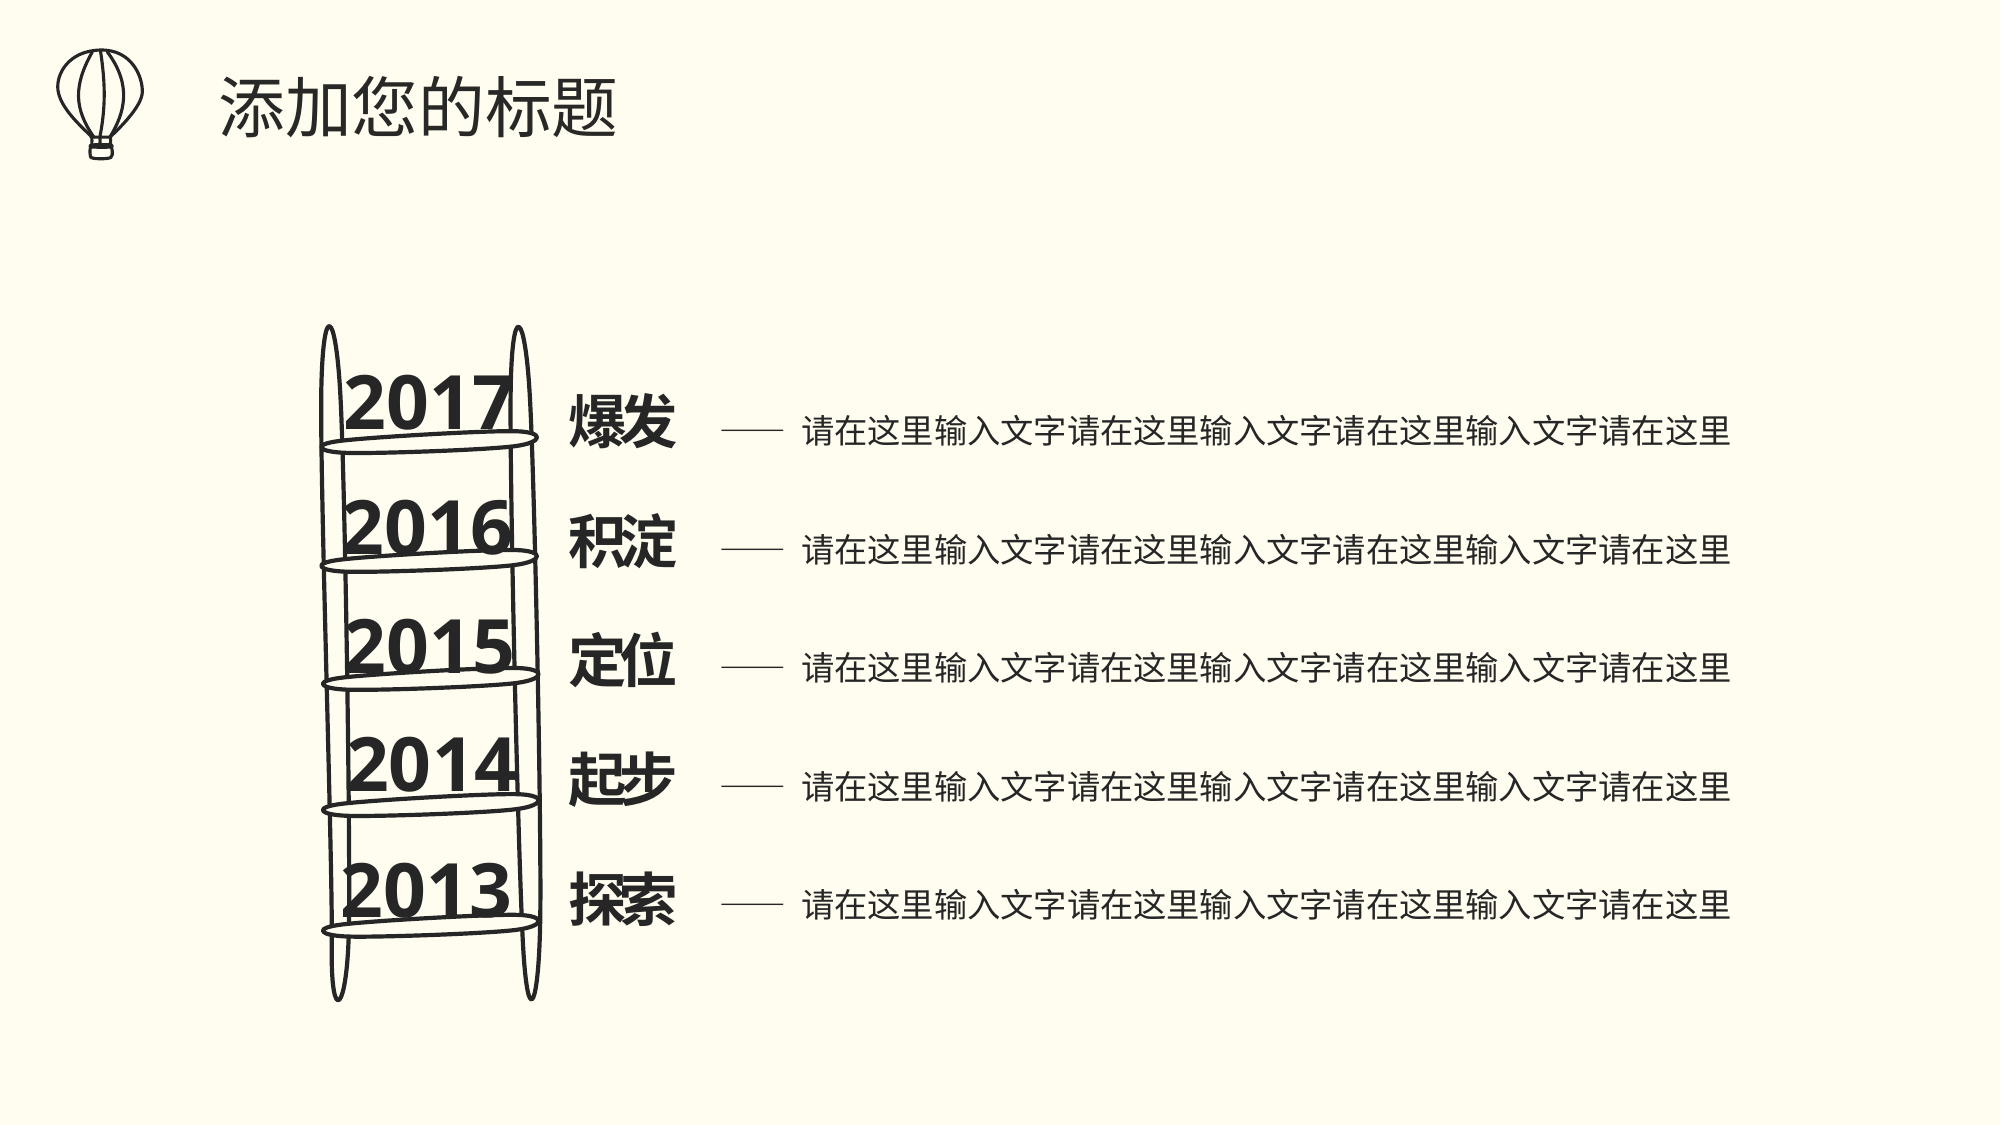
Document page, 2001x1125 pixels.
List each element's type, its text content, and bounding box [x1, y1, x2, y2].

text_box [330, 940, 350, 1002]
text_box —— 请在这里输入文字请在这里输入文字请在这里输入文字请在这里 [707, 630, 1779, 695]
text_box 探索 [539, 855, 707, 941]
text_box 2017 [328, 347, 531, 453]
text_box [328, 815, 351, 835]
text_box [320, 561, 326, 571]
text_box [514, 678, 540, 797]
text_box 添加您的标题 [203, 57, 654, 153]
text_box [320, 325, 338, 445]
text_box [320, 442, 328, 452]
text_box [528, 914, 539, 929]
text_box [531, 432, 538, 444]
text_box —— 请在这里输入文字请在这里输入文字请在这里输入文字请在这里 [707, 866, 1779, 932]
text_box [531, 668, 539, 681]
text_box 积淀 [539, 497, 707, 583]
text_box [325, 688, 349, 805]
text_box [533, 795, 539, 807]
text_box [521, 925, 541, 1001]
text_box [509, 444, 537, 553]
text_box 2014 [331, 709, 533, 814]
text_box [320, 449, 345, 562]
text_box [322, 569, 347, 680]
text_box 定位 [539, 616, 707, 702]
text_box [57, 49, 143, 159]
text_box —— 请在这里输入文字请在这里输入文字请在这里输入文字请在这里 [707, 511, 1779, 577]
text_box 起步 [539, 736, 707, 821]
text_box —— 请在这里输入文字请在这里输入文字请在这里输入文字请在这里 [707, 393, 1779, 458]
text_box [511, 325, 527, 347]
text_box 爆发 [539, 377, 707, 463]
text_box 2015 [329, 590, 531, 696]
text_box [529, 550, 538, 564]
text_box 2013 [325, 835, 528, 940]
text_box [511, 560, 539, 671]
text_box 2016 [326, 472, 529, 577]
text_box [322, 679, 329, 689]
text_box [322, 804, 463, 818]
text_box [517, 804, 542, 918]
text_box —— 请在这里输入文字请在这里输入文字请在这里输入文字请在这里 [707, 748, 1779, 814]
